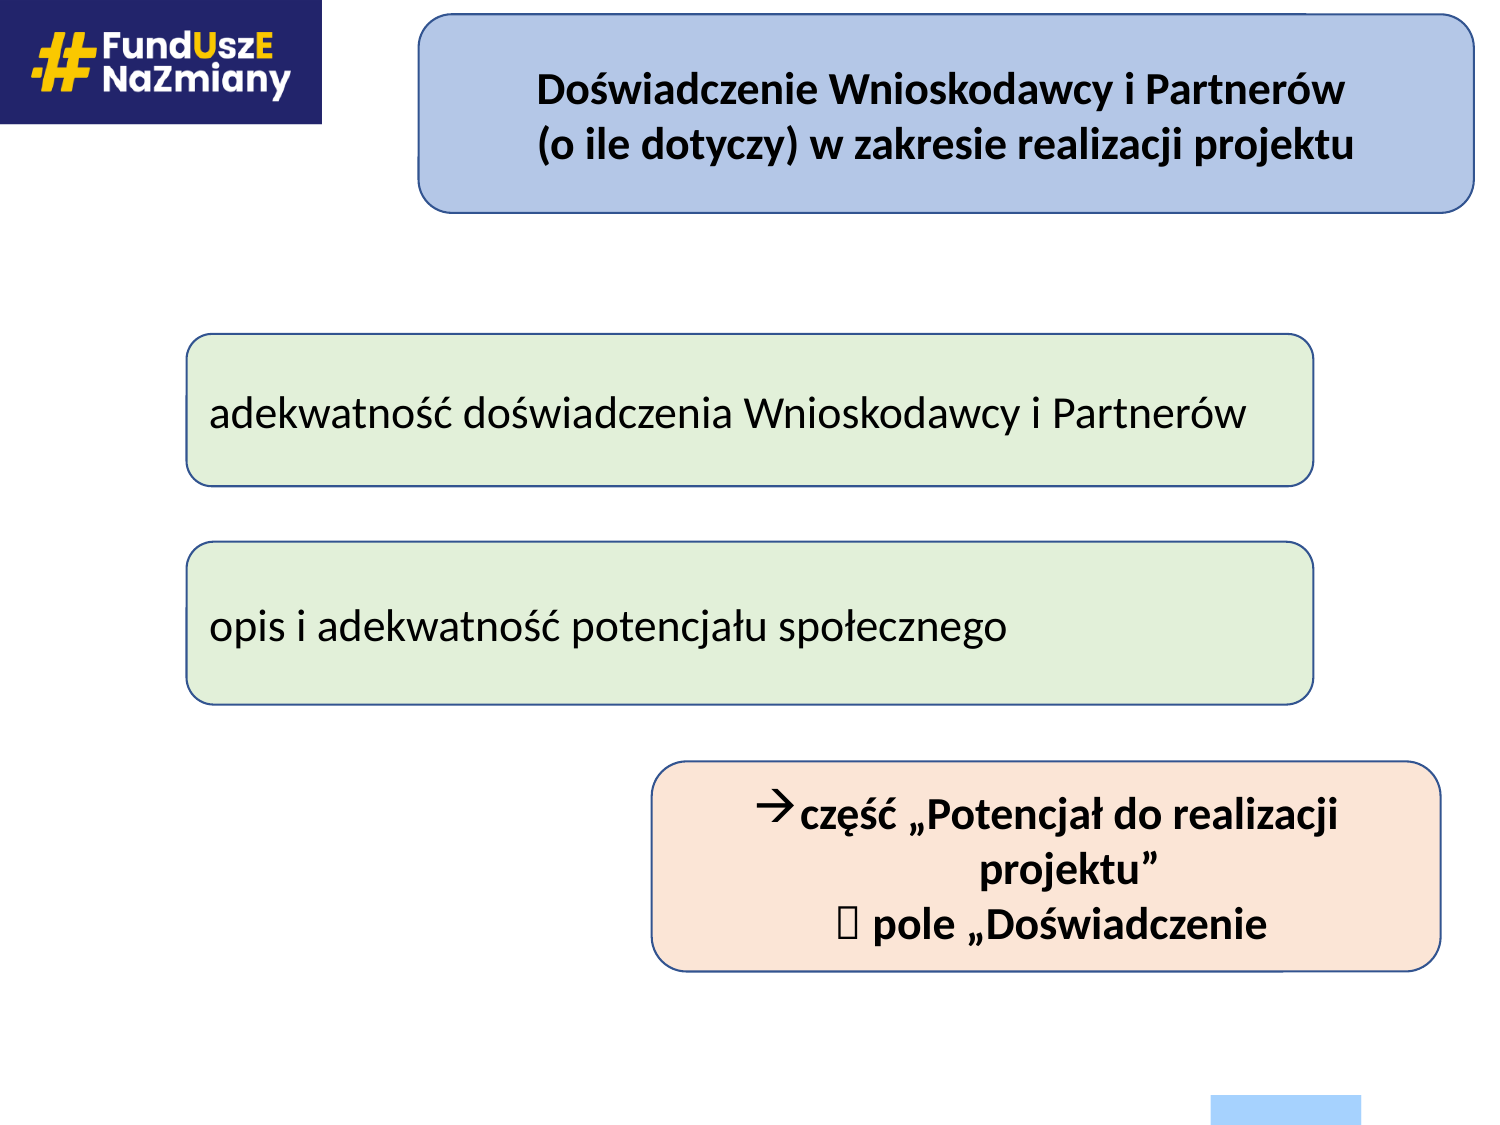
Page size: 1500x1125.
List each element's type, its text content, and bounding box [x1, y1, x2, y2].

text_box część „Potencjał do realizacji projektu”  pole „Doświadczenie [650, 760, 1442, 973]
table_header [103, 366, 1397, 1125]
text_box opis i adekwatność potencjału społecznego [185, 540, 1315, 706]
text_box adekwatność doświadczenia Wnioskodawcy i Partnerów [185, 332, 1315, 488]
picture [0, 0, 1500, 1125]
text_box Doświadczenie Wnioskodawcy i Partnerów (o ile dotyczy) w zakresie realizacji projektu [417, 13, 1475, 214]
